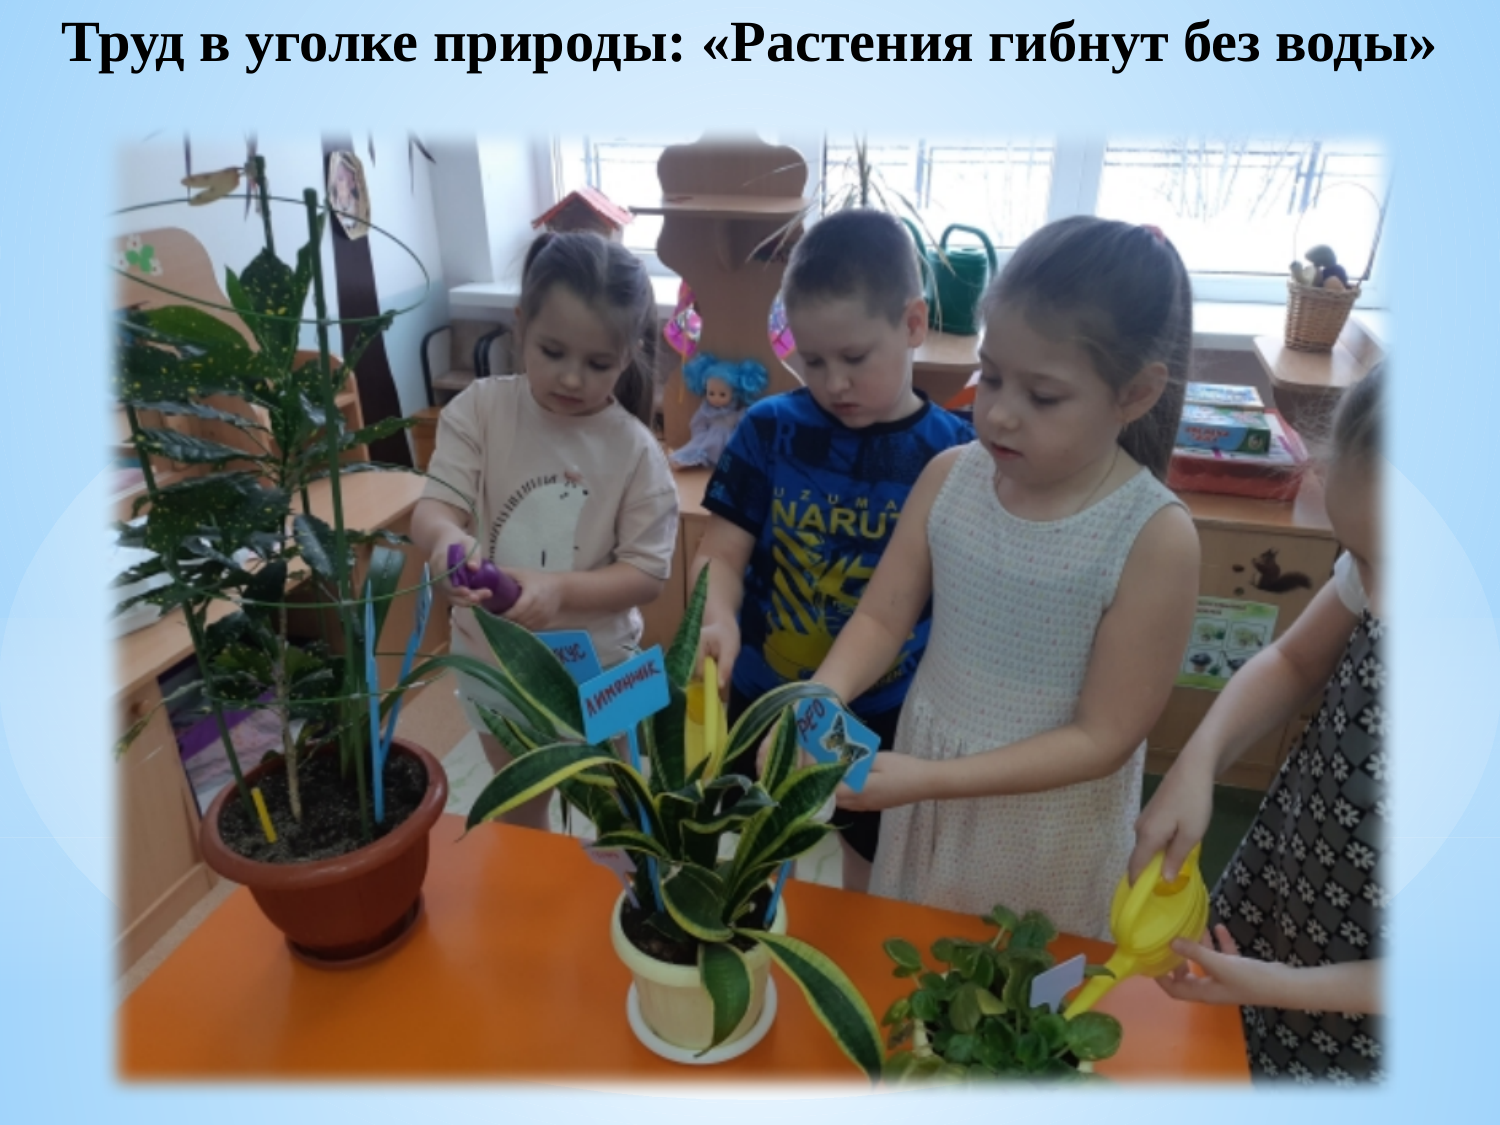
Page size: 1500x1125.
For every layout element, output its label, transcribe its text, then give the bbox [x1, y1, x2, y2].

title Труд в уголке природы: «Растения гибнут без воды» [0, 1, 1500, 82]
picture [100, 125, 1400, 1101]
